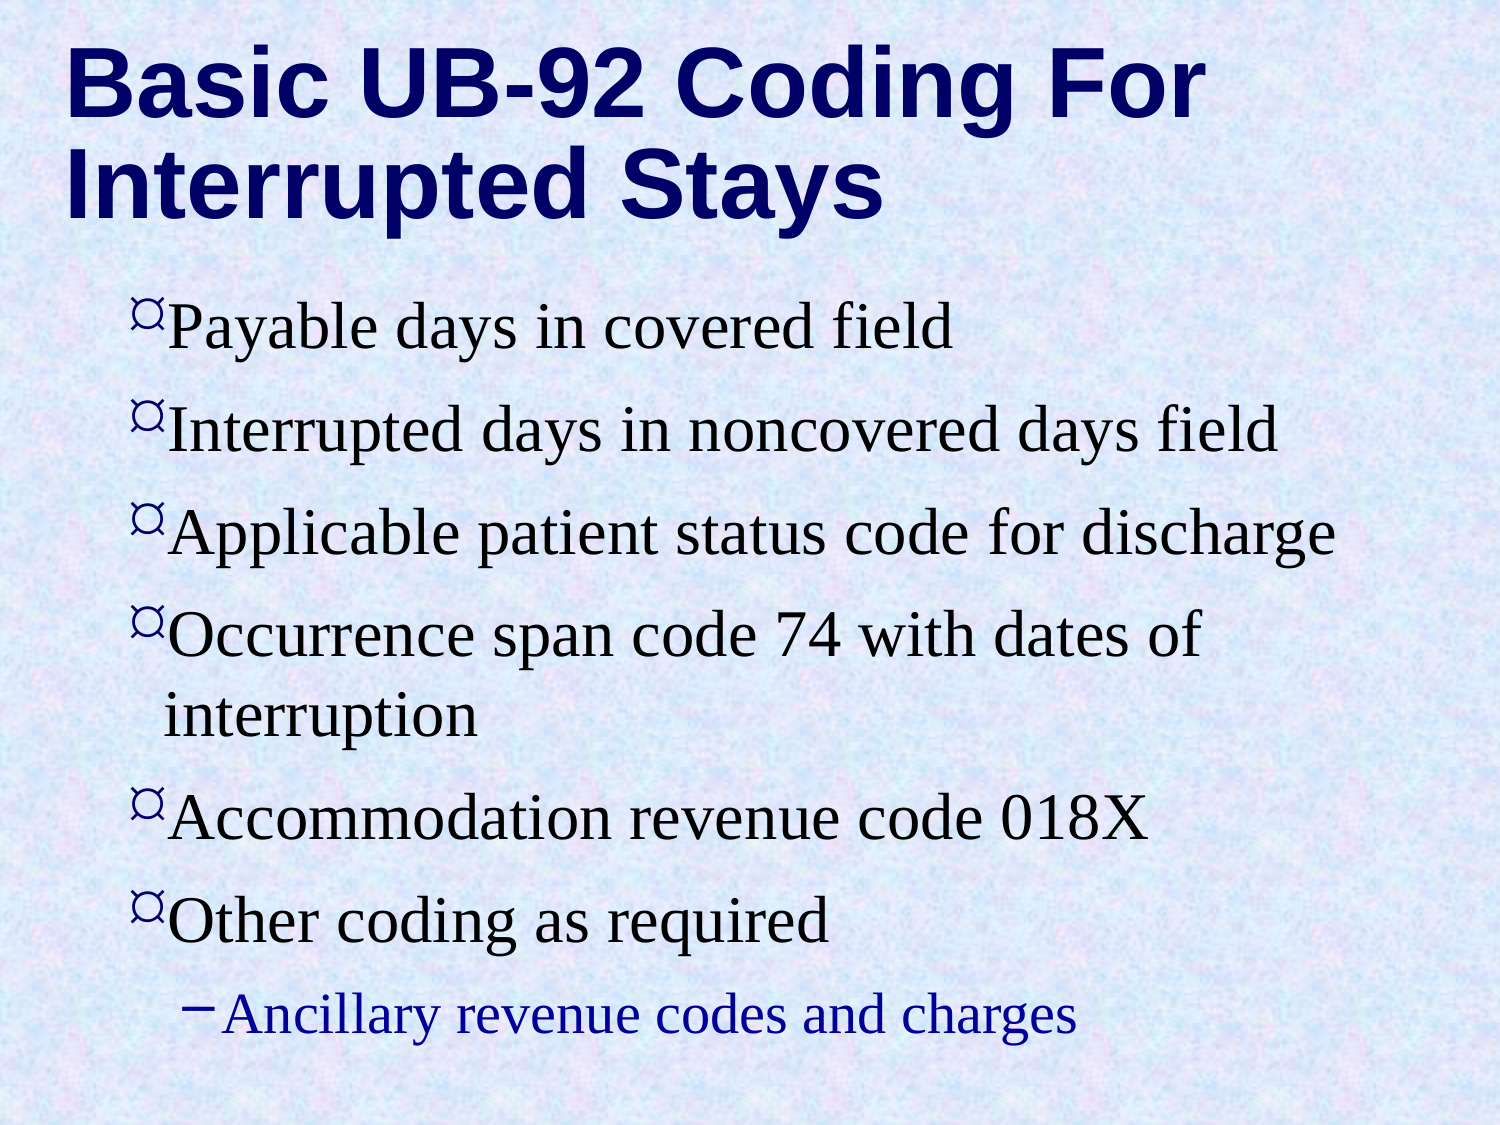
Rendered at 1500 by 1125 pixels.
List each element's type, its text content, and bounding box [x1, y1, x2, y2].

title Basic UB-92 Coding For Interrupted Stays [50, 37, 1450, 238]
list Payable days in covered field Interrupted days in noncovered days field Applicable patient status code for discharge Occurrence span code 74 with dates of interruption Accommodation revenue code 018X Other coding as required Ancillary revenue codes and charges [112, 275, 1375, 1050]
